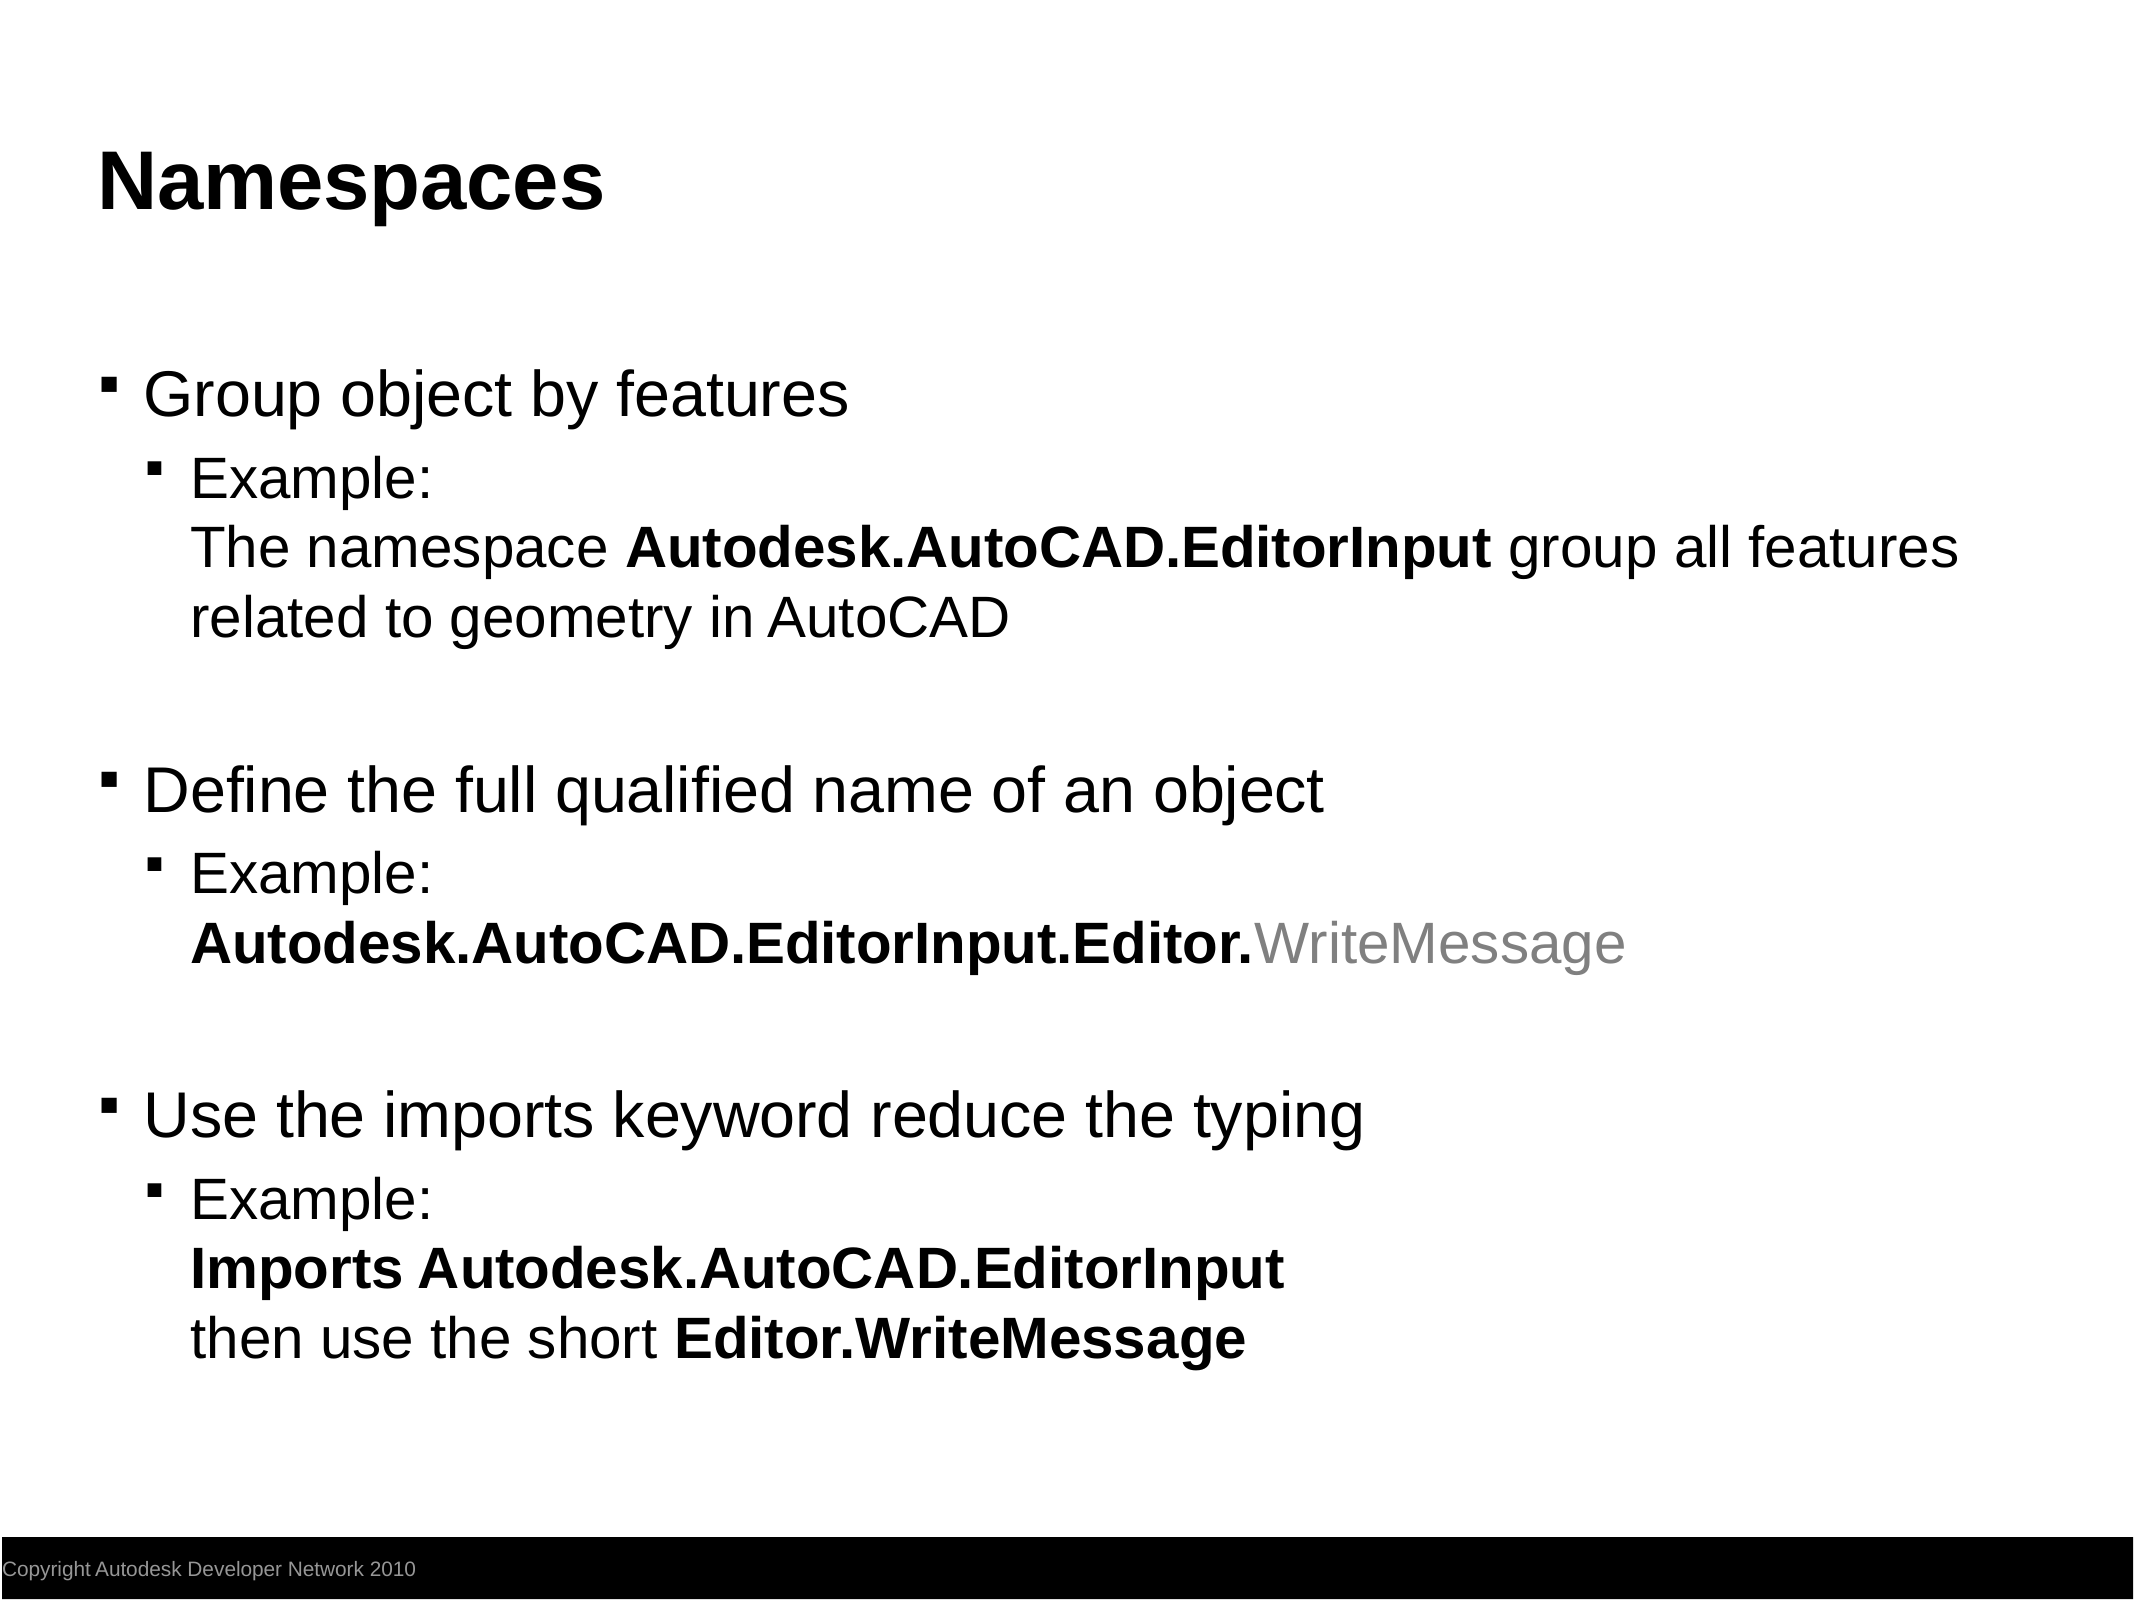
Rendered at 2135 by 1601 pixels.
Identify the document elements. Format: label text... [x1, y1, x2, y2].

list Group object by features Example: The namespace Autodesk.AutoCAD.EditorInput group all features related to geometry in AutoCAD Define the full qualified name of an object Example: Autodesk.AutoCAD.EditorInput.Editor.WriteMessage Use the imports keyword reduce the typing Example: Imports Autodesk.AutoCAD.EditorInput then use the short Editor.WriteMessage [96, 351, 2028, 1452]
title Namespaces [96, 59, 2028, 293]
